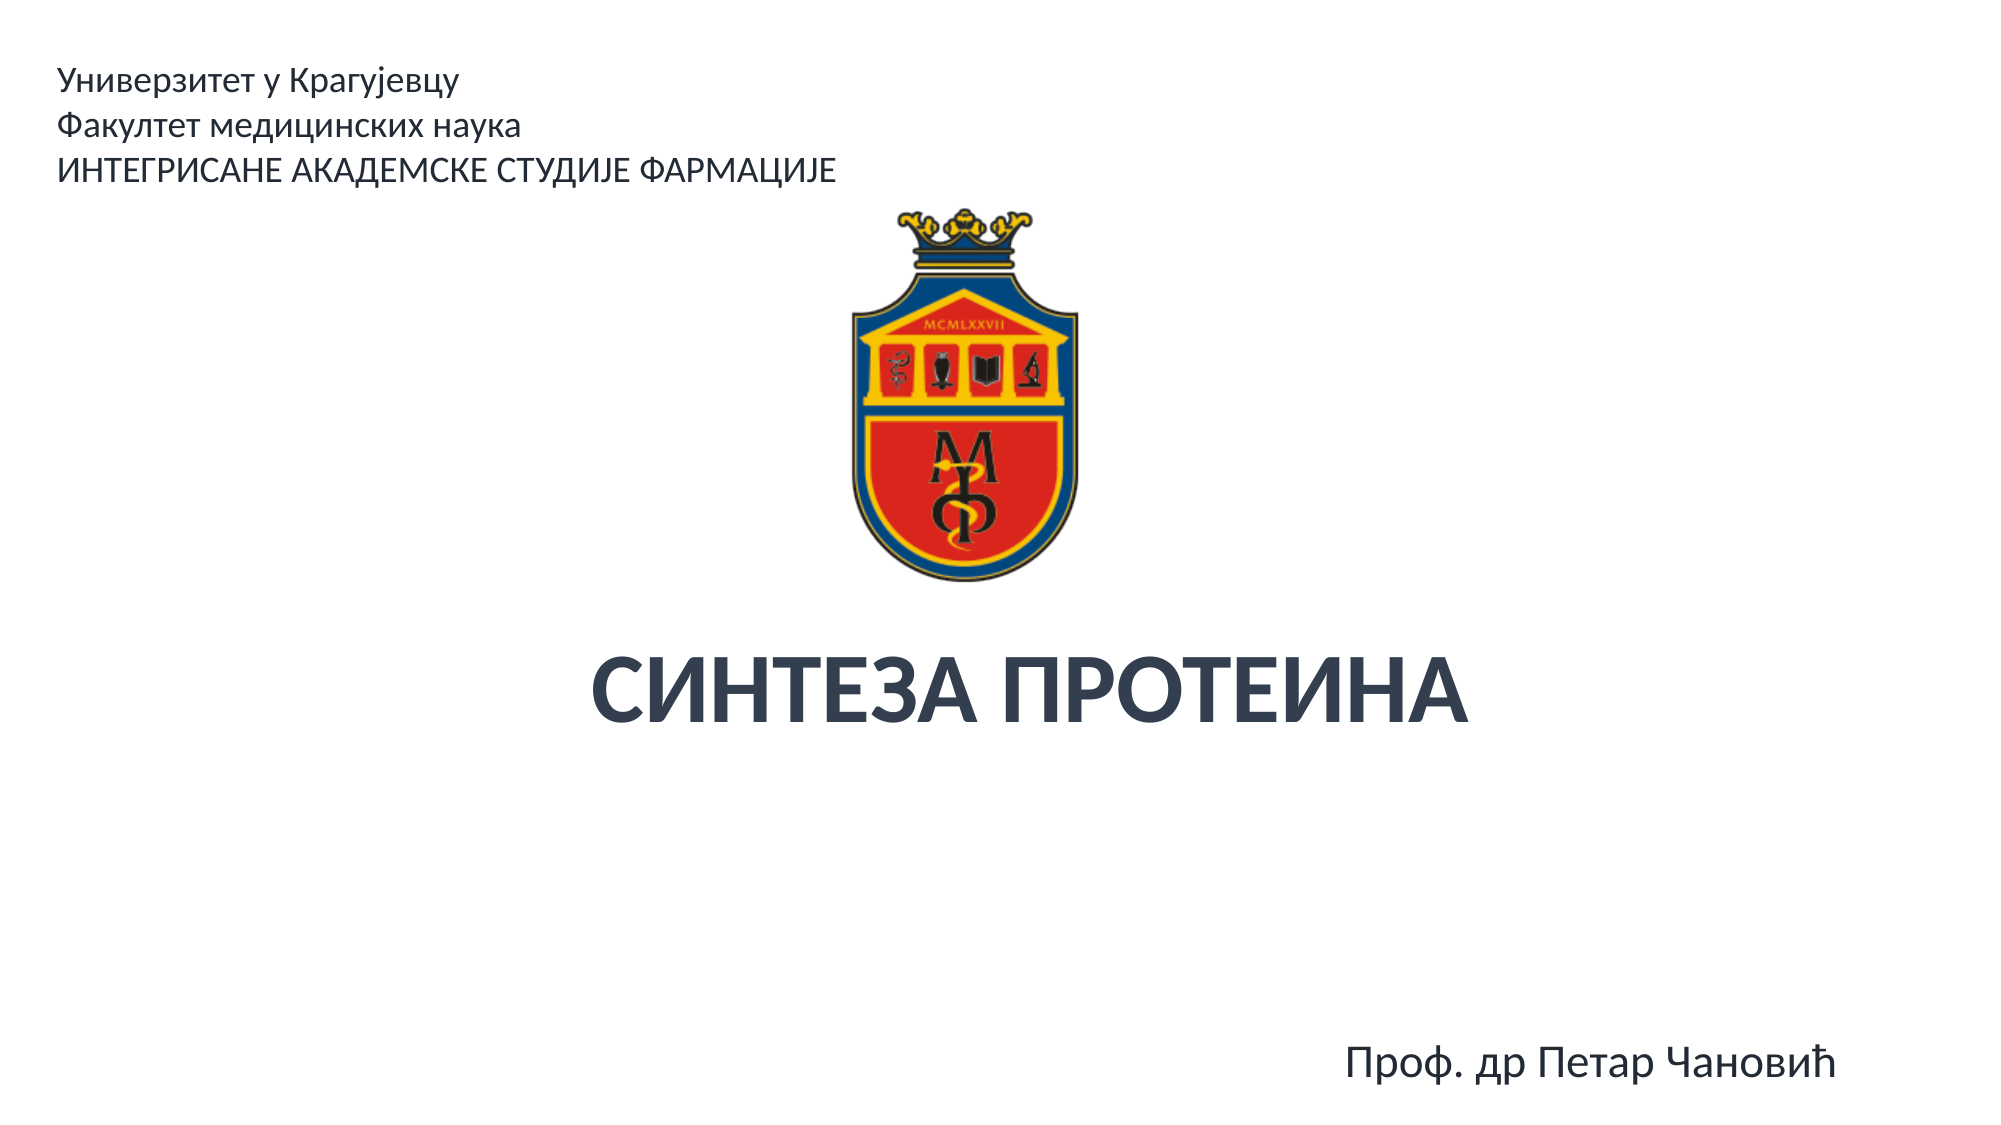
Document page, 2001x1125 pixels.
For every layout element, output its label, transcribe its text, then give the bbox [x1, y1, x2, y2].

picture [819, 199, 1107, 592]
title СИНТЕЗА ПРОТЕИНА [280, 360, 1781, 752]
subtitle Проф. др Петар Чановић [1232, 813, 1950, 1097]
text_box Универзитет у Крагујевцу Факултет медицинских наука ИНТЕГРИСАНЕ АКАДЕМСКЕ СТУДИЈЕ ФАРМАЦИЈЕ [42, 48, 1671, 198]
